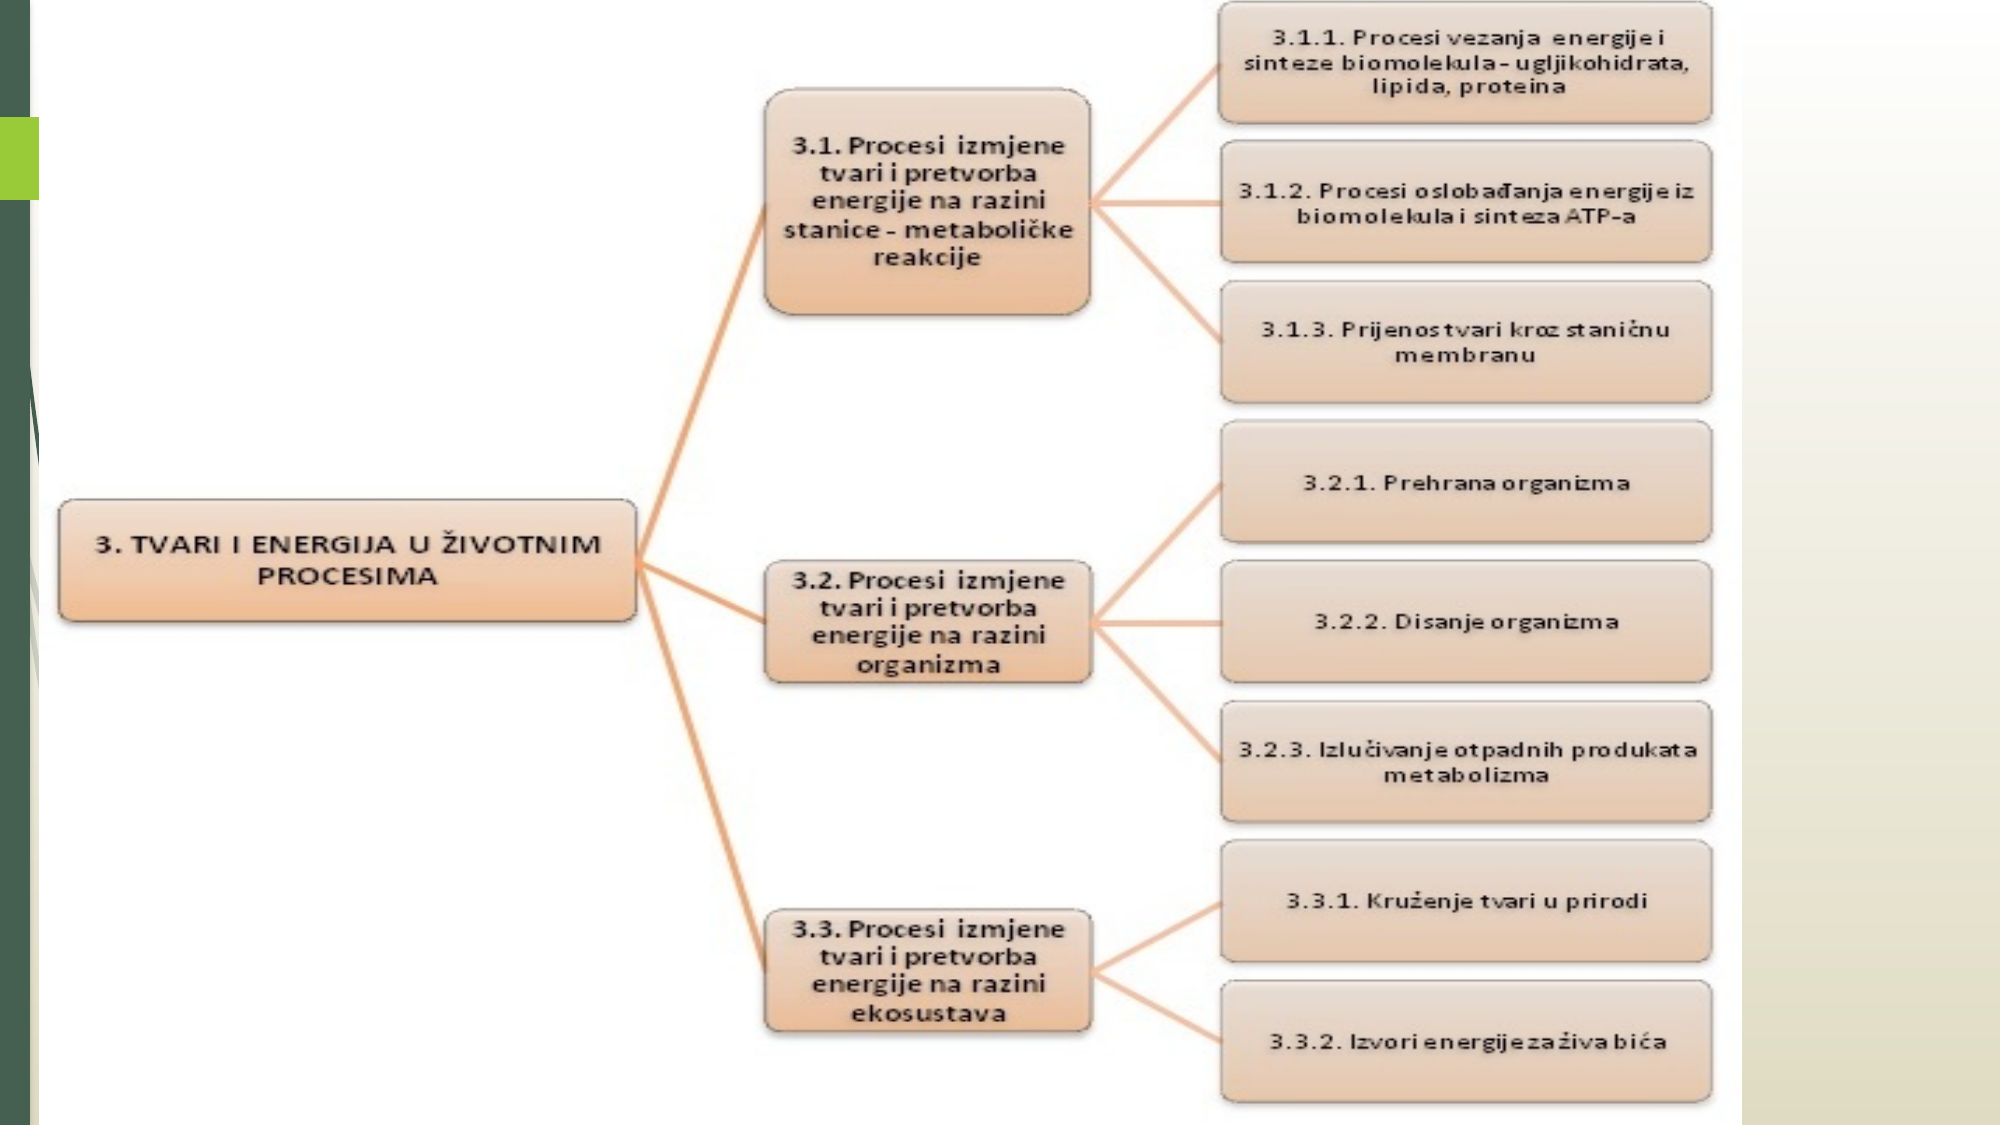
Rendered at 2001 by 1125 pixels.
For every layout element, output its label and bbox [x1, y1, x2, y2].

list [39, 0, 1742, 1125]
